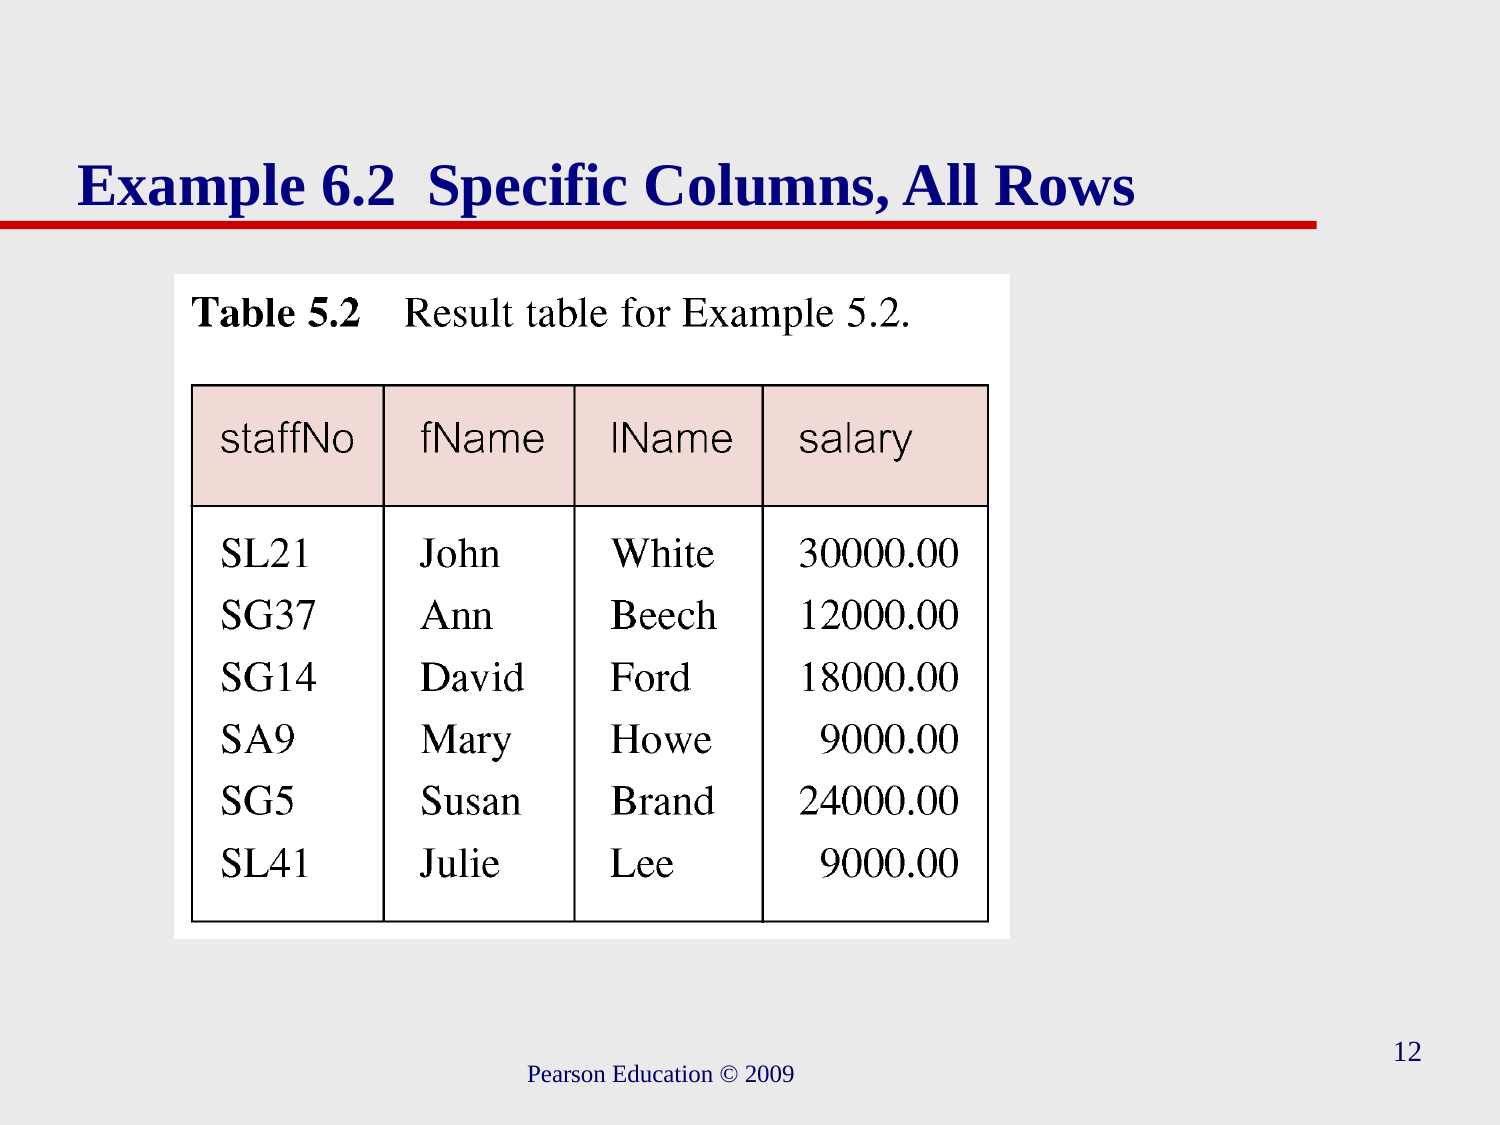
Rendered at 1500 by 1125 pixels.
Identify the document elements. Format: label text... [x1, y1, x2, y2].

title Example 6.2 Specific Columns, All Rows [62, 43, 1338, 226]
picture [174, 274, 1011, 939]
text_box Pearson Education © 2009 [512, 1050, 1038, 1095]
slide_number 12 [1124, 1012, 1438, 1088]
